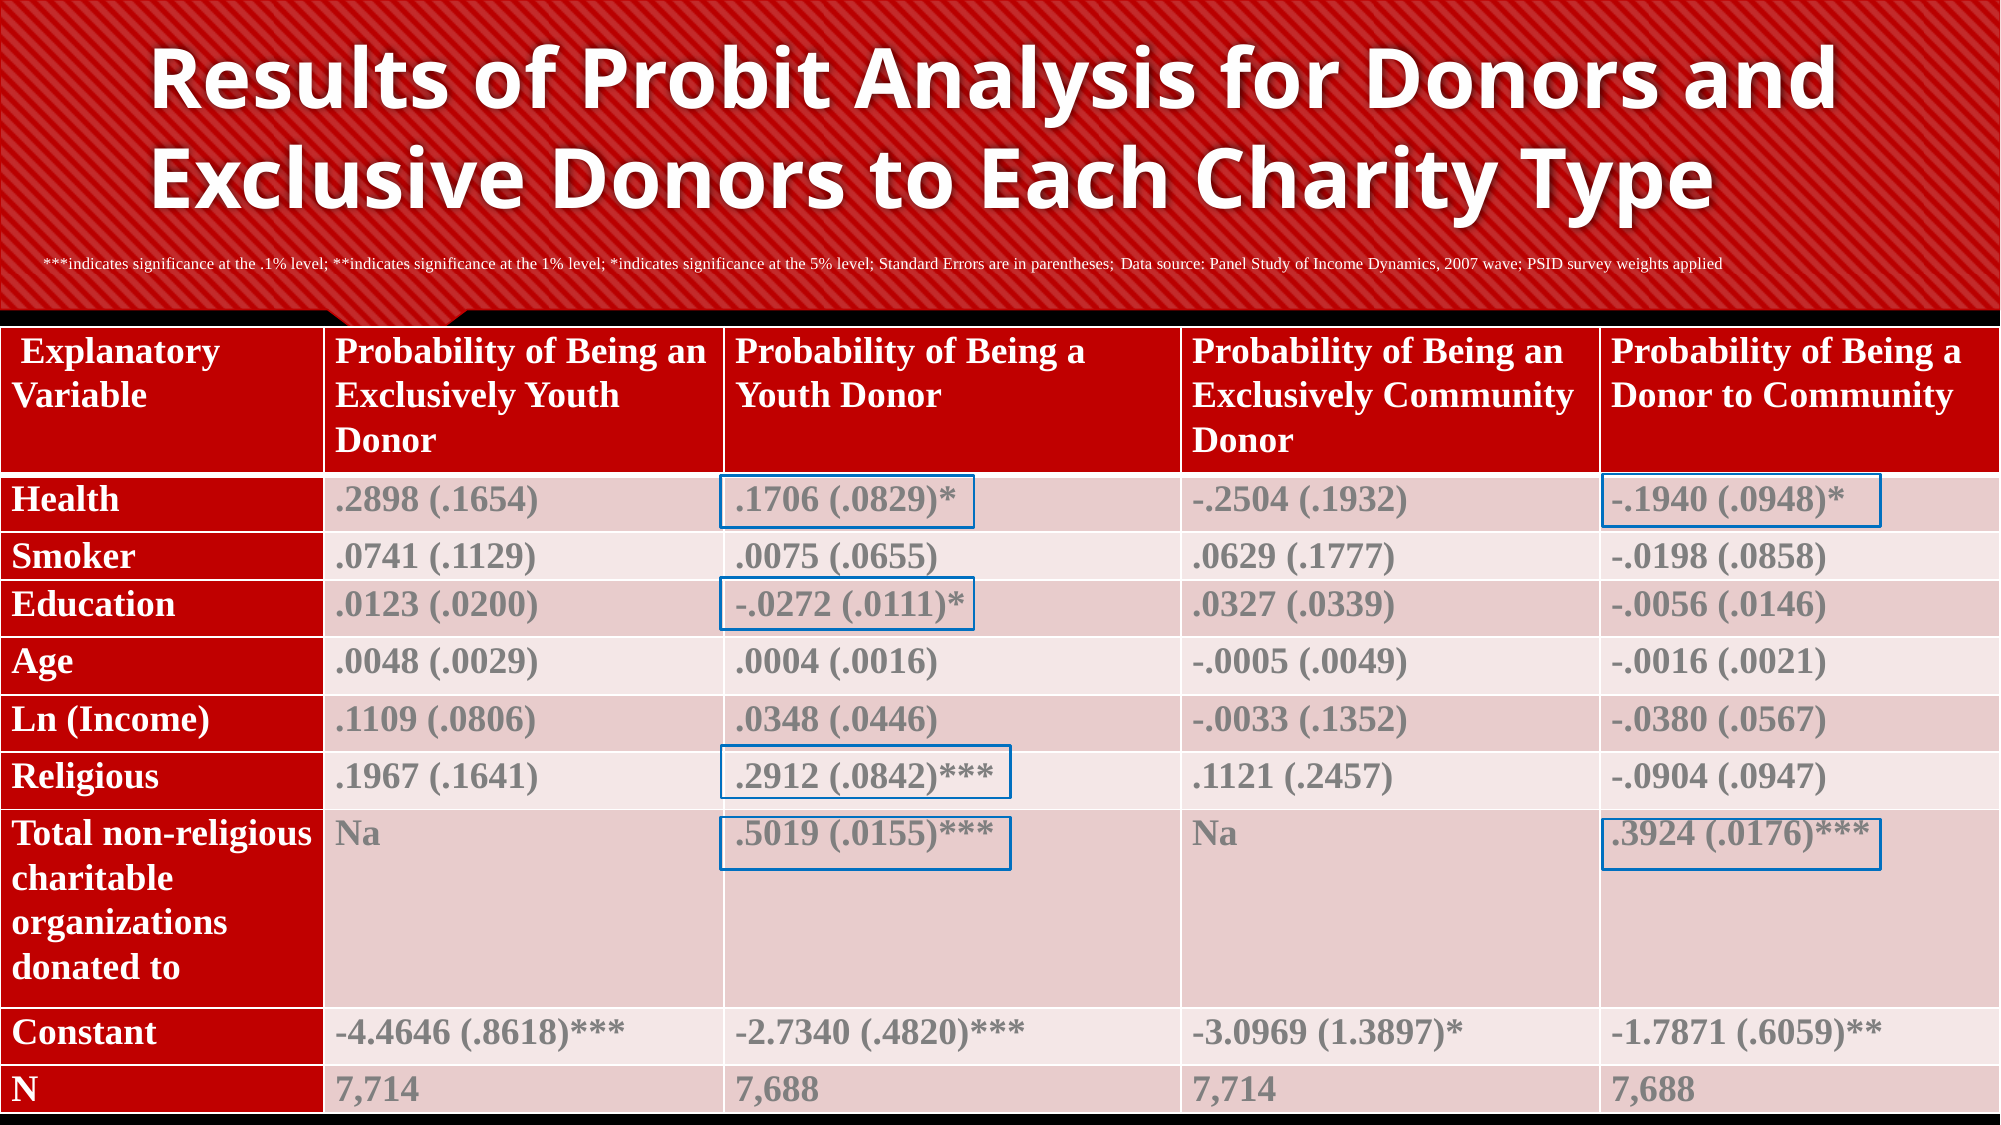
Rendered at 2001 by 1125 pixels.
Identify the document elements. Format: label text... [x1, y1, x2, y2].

table_cell .0004 (.0016) [725, 638, 1180, 694]
table_cell .0048 (.0029) [325, 638, 723, 694]
text_box [719, 816, 1012, 871]
text_box [720, 744, 1012, 799]
table_header Probability of Being a Donor to Community [1601, 328, 1999, 472]
table_cell Education [1, 581, 323, 636]
table_cell .0629 (.1777) [1182, 533, 1599, 579]
table_cell .1967 (.1641) [325, 753, 723, 809]
table_header Explanatory Variable [1, 328, 323, 472]
table_cell -.0272 (.0111)* [725, 581, 1180, 636]
table_cell -1.7871 (.6059)** [1601, 1009, 1999, 1064]
table_cell Na [1182, 810, 1599, 1007]
table_cell -3.0969 (1.3897)* [1182, 1009, 1599, 1064]
table_cell Na [325, 810, 723, 1007]
table_header Probability of Being a Youth Donor [725, 328, 1180, 472]
table_cell -.1940 (.0948)* [1601, 478, 1999, 531]
table_cell -.0005 (.0049) [1182, 638, 1599, 694]
table_cell 7,714 [325, 1066, 723, 1112]
table_header Probability of Being an Exclusively Community Donor [1182, 328, 1599, 472]
table_cell Constant [1, 1009, 323, 1064]
table_cell 7,688 [725, 1066, 1180, 1112]
table_cell -.0198 (.0858) [1601, 533, 1999, 579]
table_cell .0075 (.0655) [725, 533, 1180, 579]
table_cell -.0380 (.0567) [1601, 696, 1999, 751]
table_cell -.0033 (.1352) [1182, 696, 1599, 751]
table_cell -.2504 (.1932) [1182, 478, 1599, 531]
table_cell N [1, 1066, 323, 1112]
table_cell Smoker [1, 533, 323, 579]
table_cell Total non-religious charitable organizations donated to [1, 810, 323, 1007]
table_header Probability of Being an Exclusively Youth Donor [325, 328, 723, 472]
table_cell .2898 (.1654) [325, 478, 723, 531]
table_cell 7,714 [1182, 1066, 1599, 1112]
title Results of Probit Analysis for Donors and Exclusive Donors to Each Charity Type [132, 73, 1868, 233]
table_cell .1121 (.2457) [1182, 753, 1599, 809]
table_cell Age [1, 638, 323, 694]
table_cell .2912 (.0842)*** [725, 753, 1180, 809]
table_cell Ln (Income) [1, 696, 323, 751]
table_cell 7,688 [1601, 1066, 1999, 1112]
table_cell .5019 (.0155)*** [725, 810, 1180, 1007]
table_cell -.0904 (.0947) [1601, 753, 1999, 809]
table_cell .0741 (.1129) [325, 533, 723, 579]
text_box [719, 576, 975, 631]
table_cell .0123 (.0200) [325, 581, 723, 636]
table_cell .0327 (.0339) [1182, 581, 1599, 636]
table_cell -.0056 (.0146) [1601, 581, 1999, 636]
table_cell -.0016 (.0021) [1601, 638, 1999, 694]
table_cell Religious [1, 753, 323, 809]
table_cell -2.7340 (.4820)*** [725, 1009, 1180, 1064]
table_cell .3924 (.0176)*** [1601, 810, 1999, 1007]
text_box [1601, 473, 1882, 528]
text_box [719, 474, 975, 529]
text_box ***indicates significance at the .1% level; **indicates significance at the 1% level; *indicates significance at the 5% level; Standard Errors are in parentheses; Data source: Panel Study of Income Dynamics, 2007 wave; PSID survey weights applied [28, 244, 1868, 281]
table_cell .1109 (.0806) [325, 696, 723, 751]
table_cell .0348 (.0446) [725, 696, 1180, 751]
table_cell Health [1, 478, 323, 531]
table_cell .1706 (.0829)* [725, 478, 1180, 531]
table_cell -4.4646 (.8618)*** [325, 1009, 723, 1064]
text_box [1601, 818, 1882, 871]
